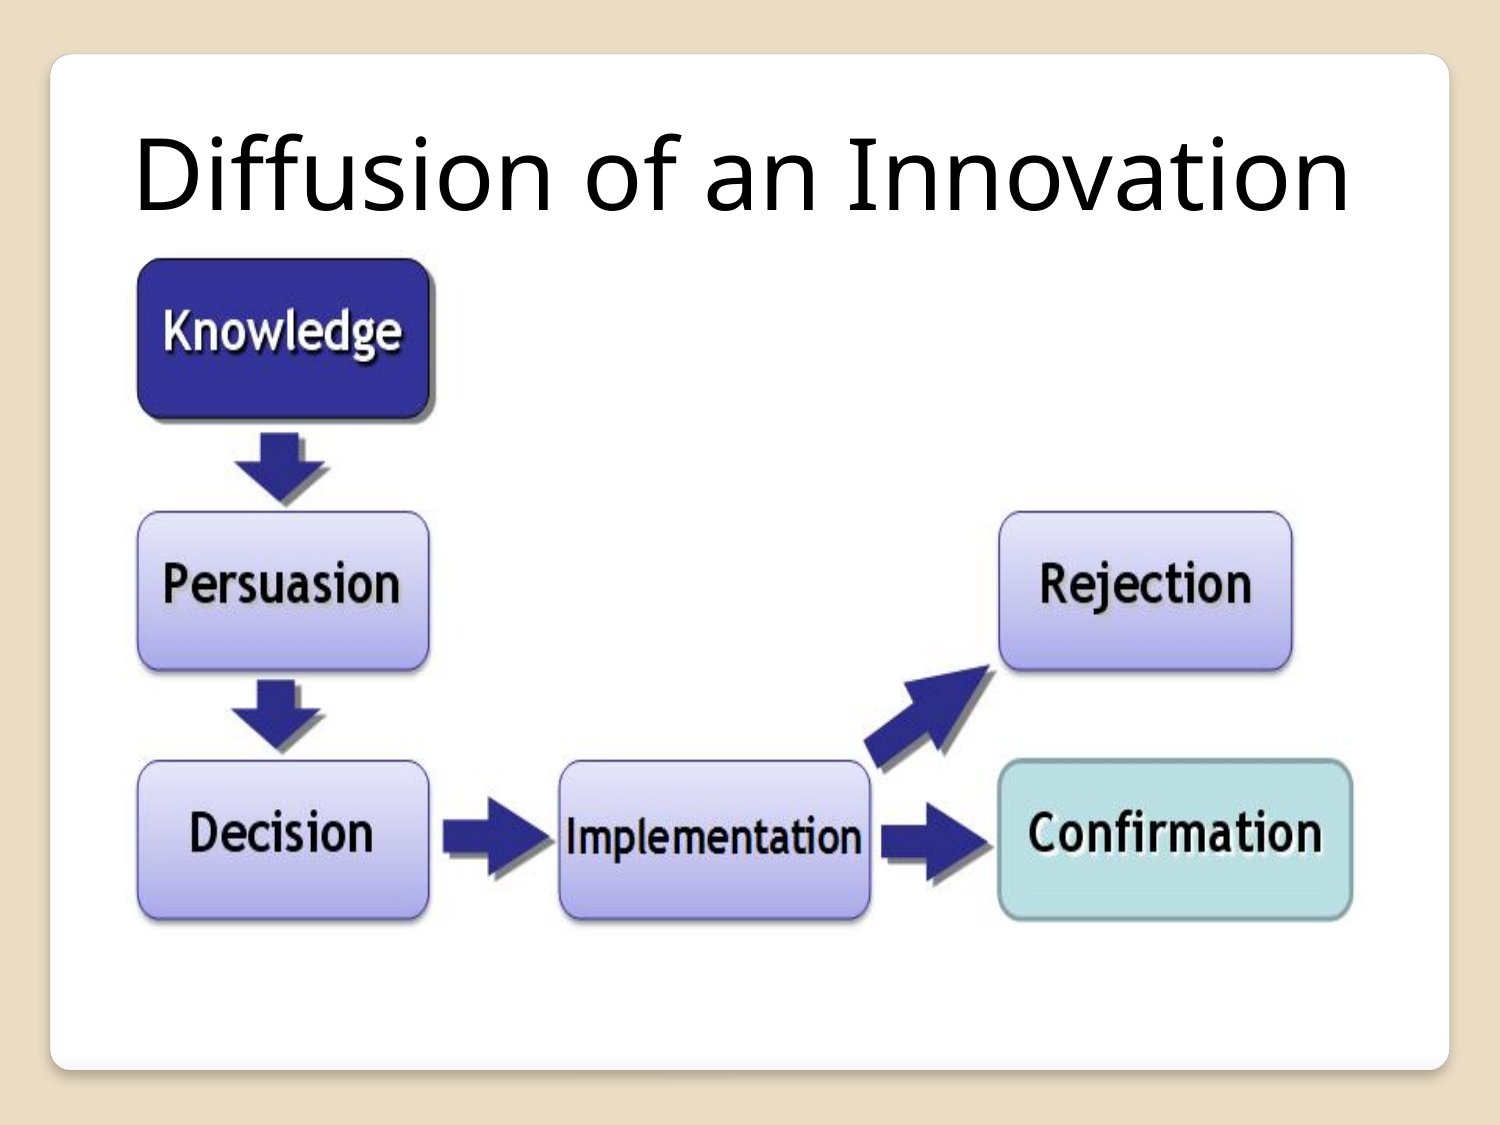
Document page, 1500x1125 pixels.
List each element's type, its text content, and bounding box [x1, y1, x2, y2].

title Diffusion of an Innovation [87, 75, 1425, 238]
list Image representing diffusion [162, 262, 1500, 1000]
picture [124, 249, 1366, 948]
